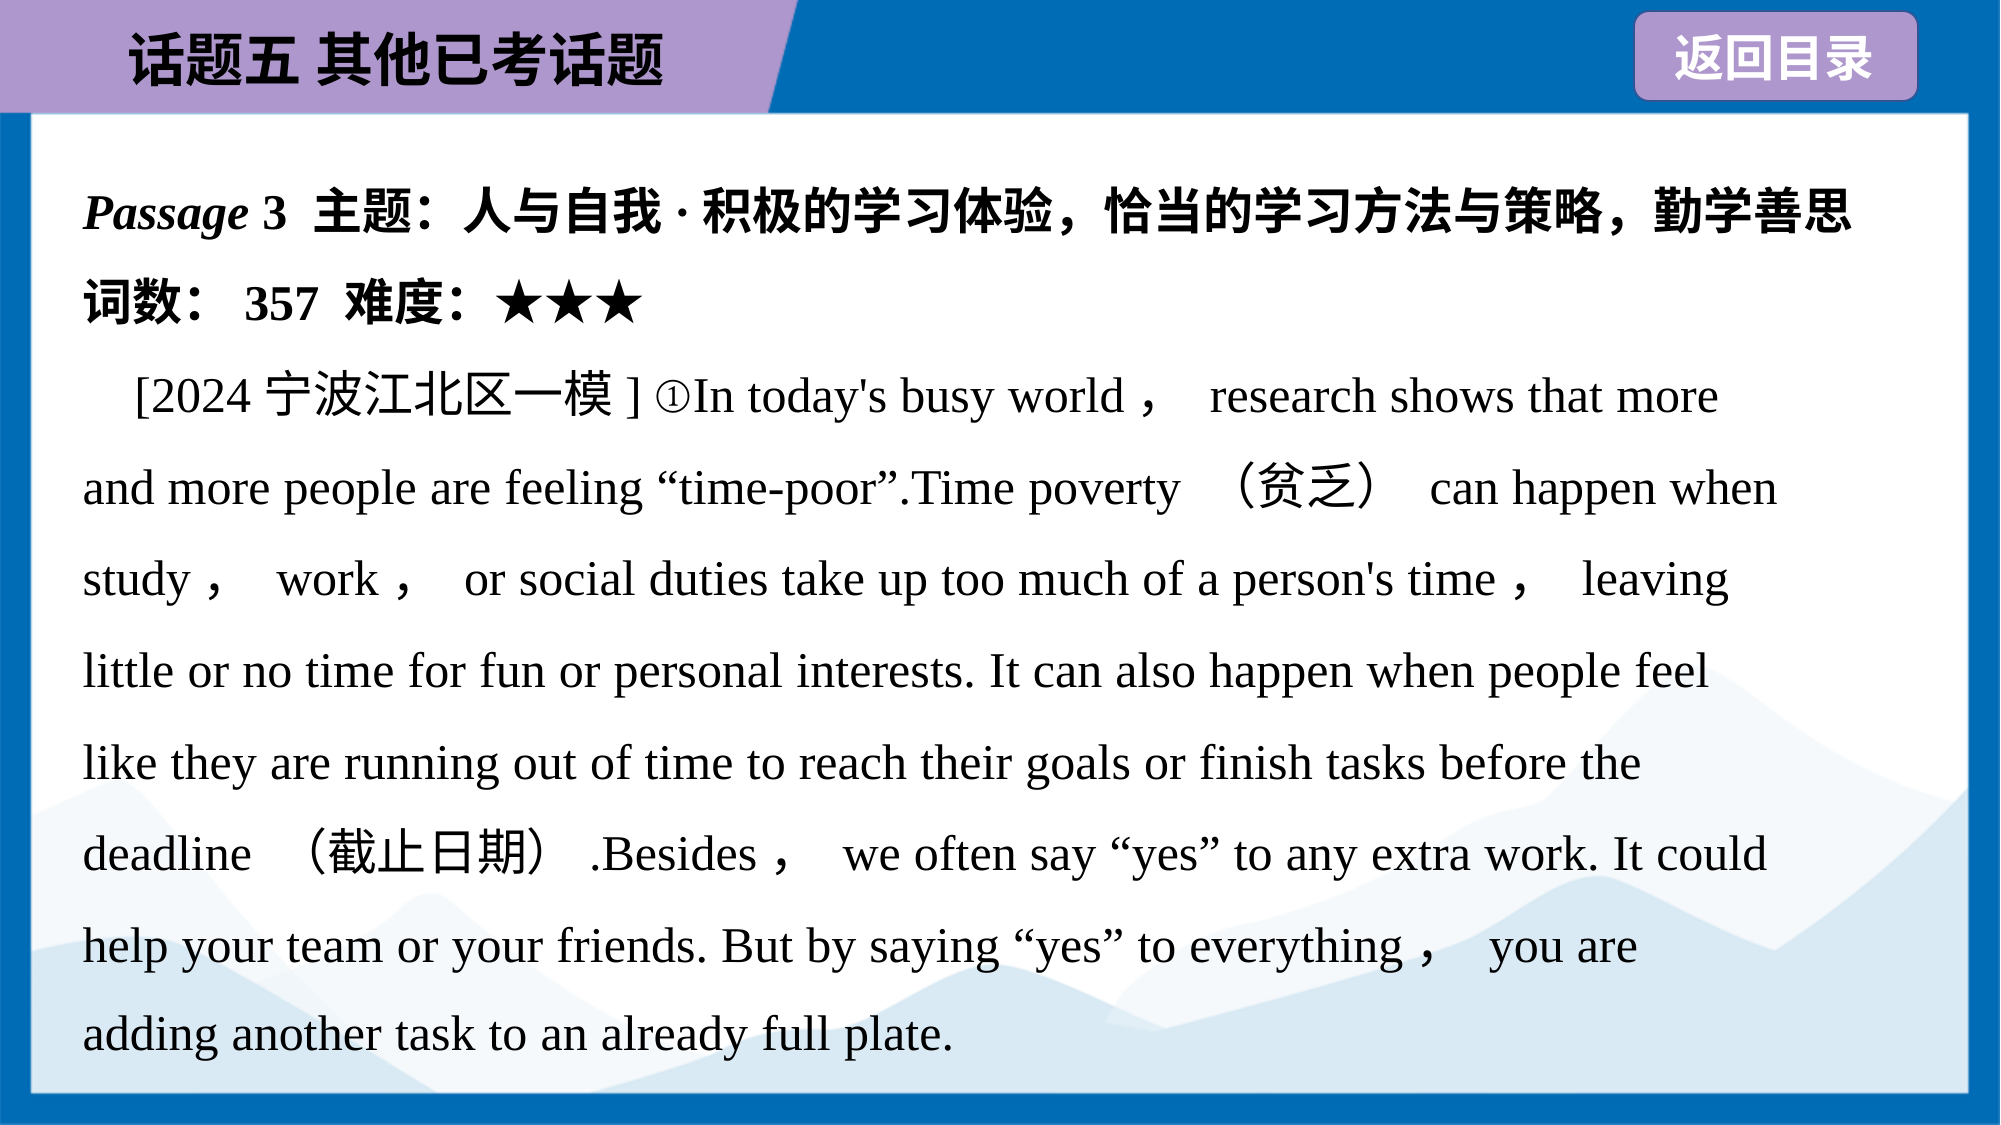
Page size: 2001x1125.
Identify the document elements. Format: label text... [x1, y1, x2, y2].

text_box Passage 3 主题：人与自我·积极的学习体验，恰当的学习方法与策略，勤学善思 词数：357 难度：★★★ [2024宁波江北区一模] ①In today's busy world， research shows that more and more people are feeling “time-poor”.Time poverty （贫乏） can happen when study， work， or social duties take up too much of a person's time， leaving little or no time for fun or personal interests. It can also happen when people feel like they are running out of time to reach their goals or finish tasks before the deadline （截止日期）.Besides， we often say “yes” to any extra work. It could help your team or your friends. But by saying “yes” to everything， you are adding another task to an already full plate. [82, 147, 1917, 1051]
picture [0, 0, 2000, 1125]
